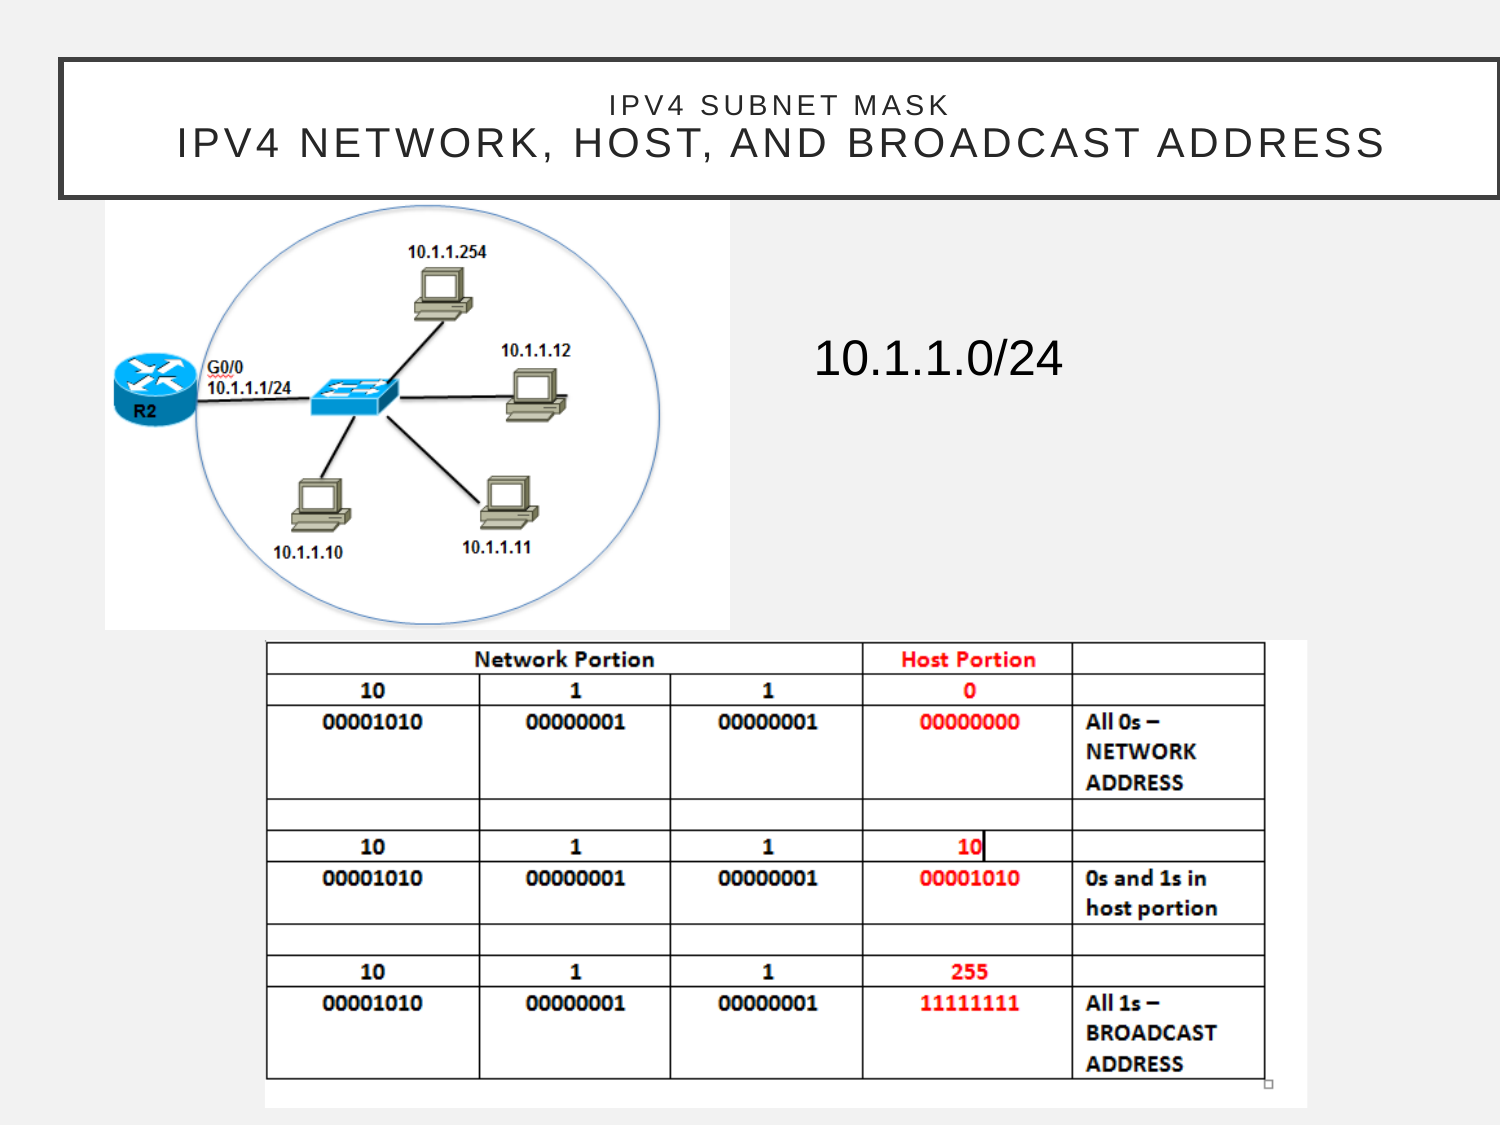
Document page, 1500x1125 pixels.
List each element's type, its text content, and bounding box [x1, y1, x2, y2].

text_box 10.1.1.0/24 [730, 324, 1203, 394]
picture [264, 640, 1308, 1109]
title IPv4 Subnet Mask IPv4 Network, Host, and Broadcast Address [58, 57, 1500, 200]
picture [104, 187, 730, 630]
